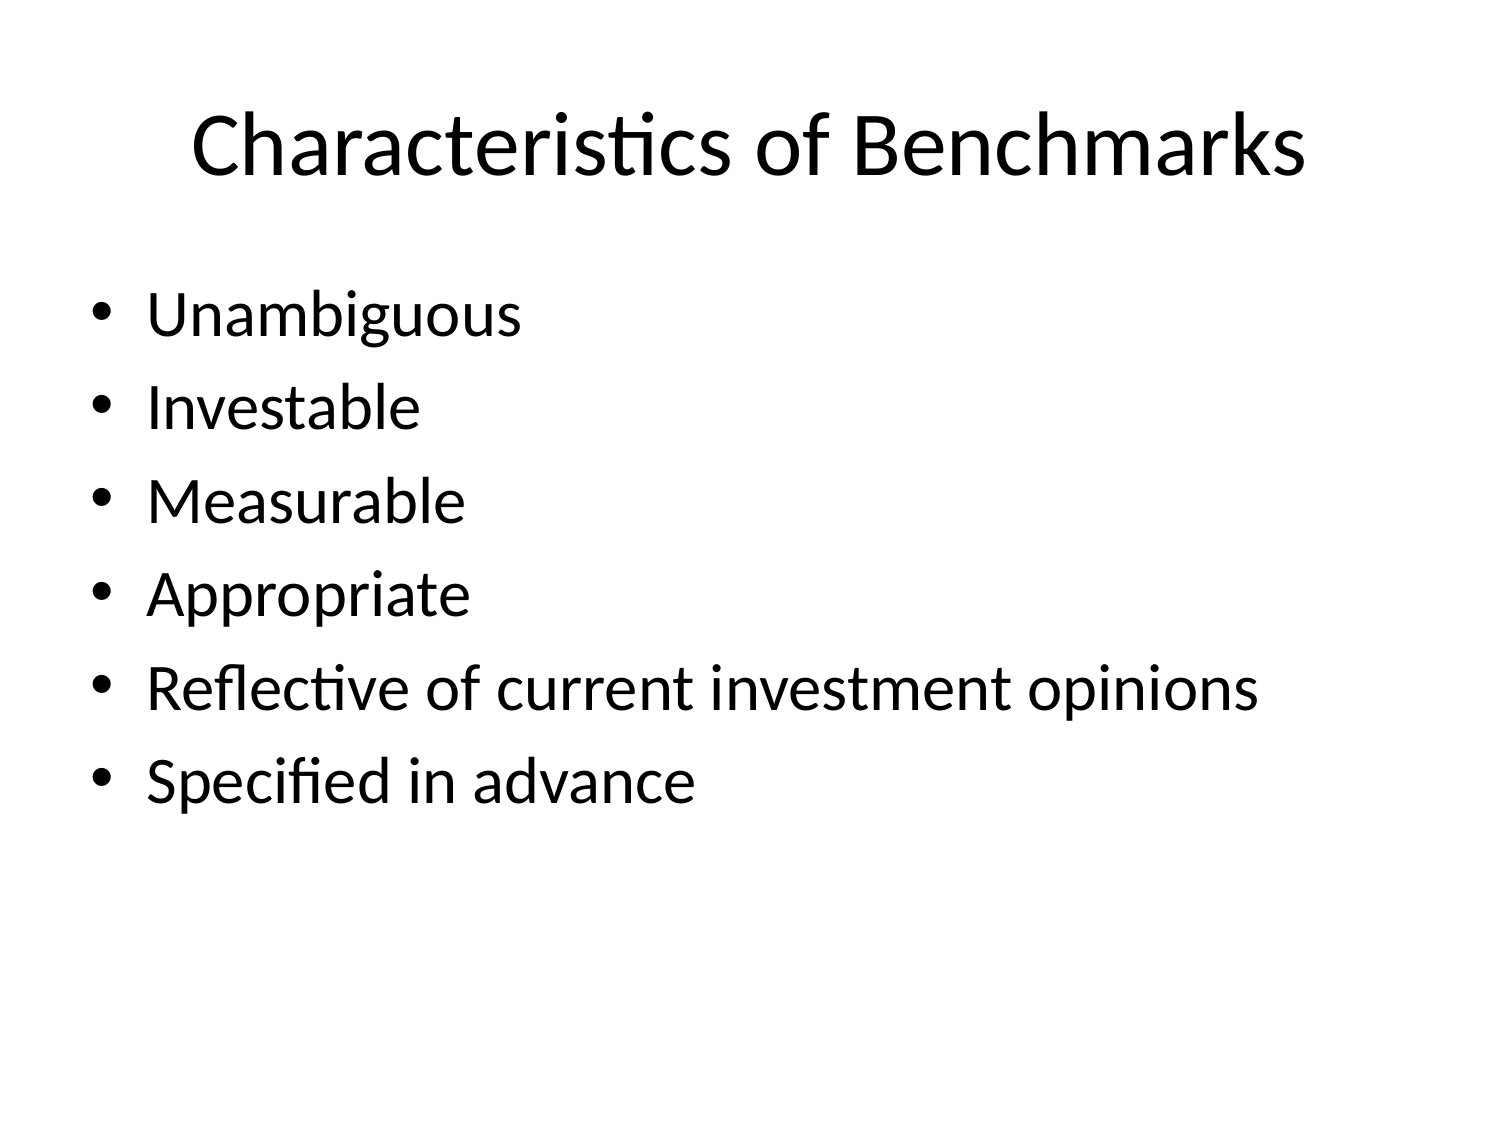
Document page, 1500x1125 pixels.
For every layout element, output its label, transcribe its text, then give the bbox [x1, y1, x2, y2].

list Unambiguous Investable Measurable Appropriate Reflective of current investment opinions Specified in advance [75, 262, 1425, 1005]
title Characteristics of Benchmarks [75, 45, 1425, 233]
